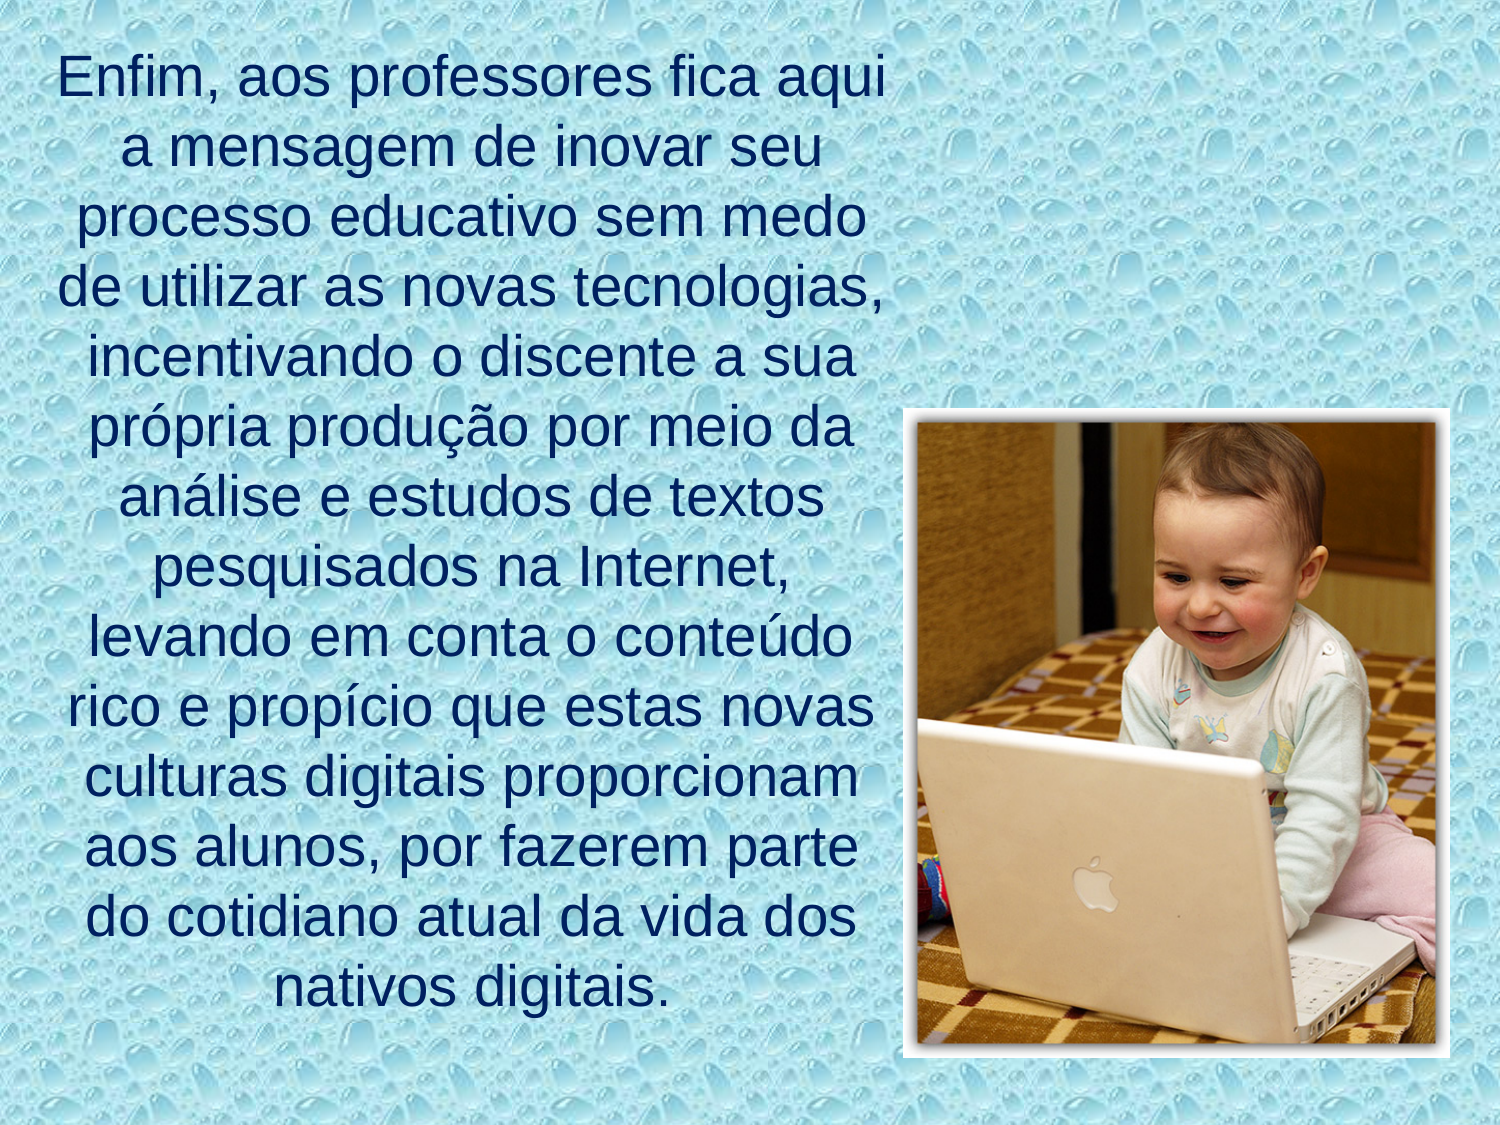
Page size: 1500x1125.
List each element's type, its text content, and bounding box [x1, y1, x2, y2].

picture [0, 0, 1500, 1125]
text_box Enfim, aos professores fica aqui a mensagem de inovar seu processo educativo sem medo de utilizar as novas tecnologias, incentivando o discente a sua própria produção por meio da análise e estudos de textos pesquisados na Internet, levando em conta o conteúdo rico e propício que estas novas culturas digitais proporcionam aos alunos, por fazerem parte do cotidiano atual da vida dos nativos digitais. [41, 30, 904, 1026]
